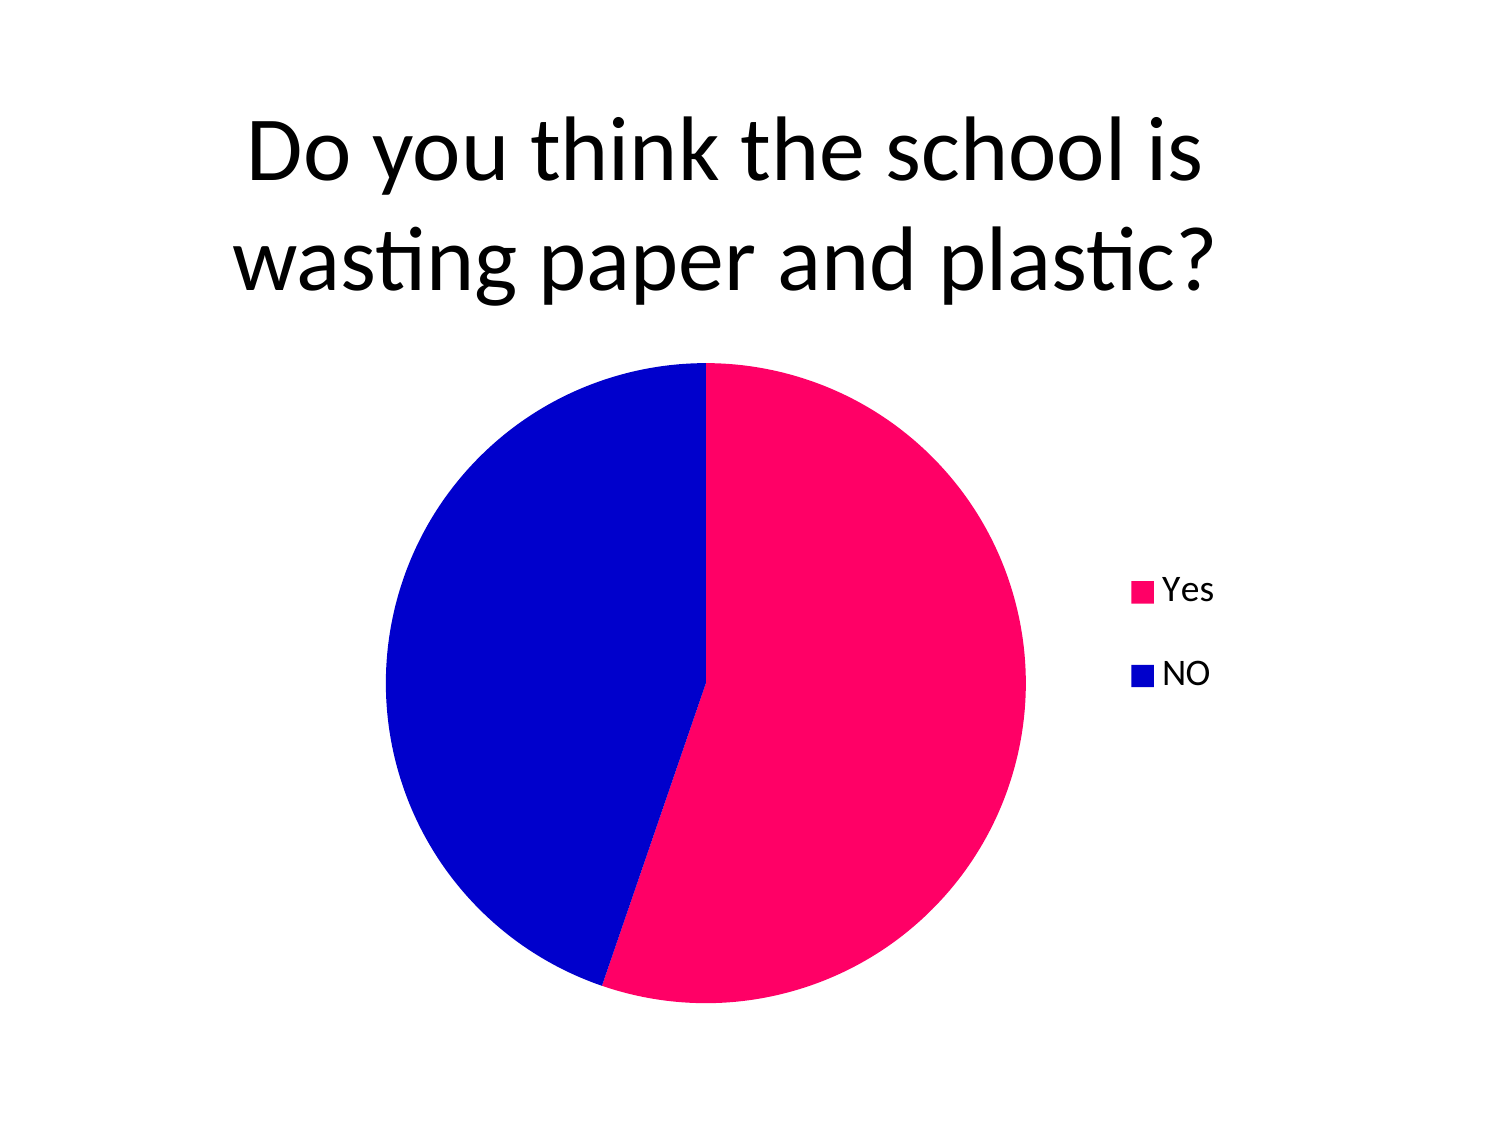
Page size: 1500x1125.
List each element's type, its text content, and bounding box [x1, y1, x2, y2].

chart [265, 349, 1266, 1017]
title Do you think the school is wasting paper and plastic? [88, 78, 1364, 320]
